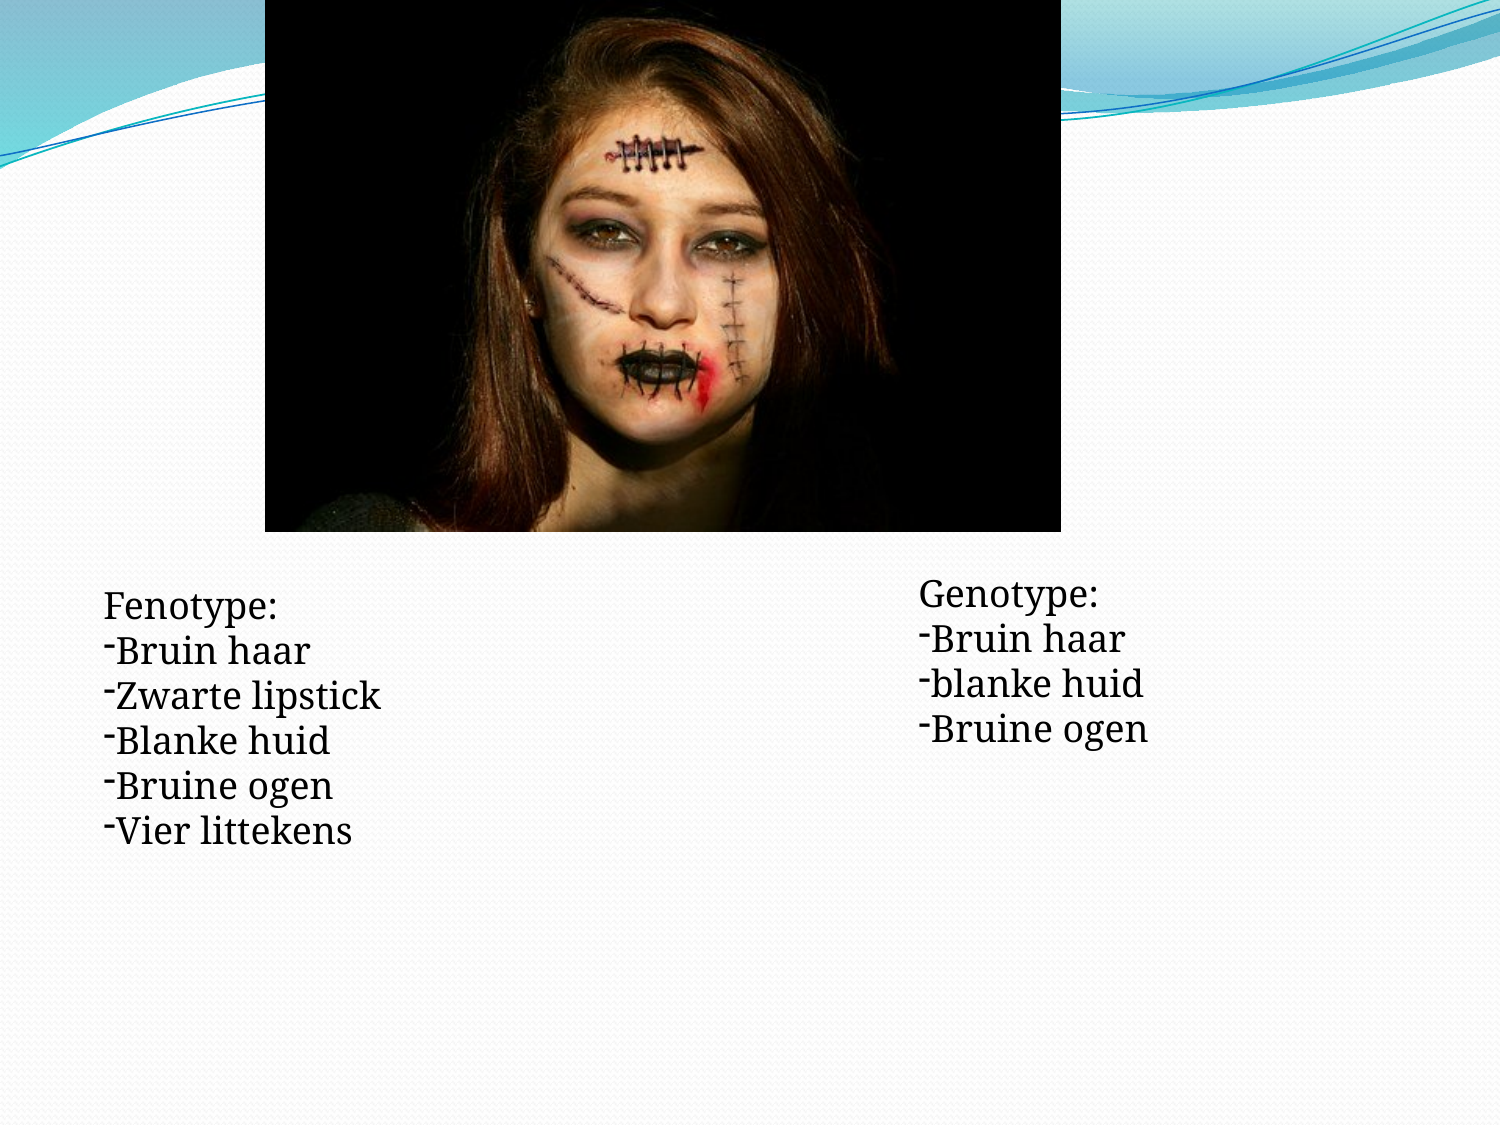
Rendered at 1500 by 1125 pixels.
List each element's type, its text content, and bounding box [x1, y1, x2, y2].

picture [265, 0, 1062, 532]
text_box Genotype: Bruin haar blanke huid Bruine ogen [903, 562, 1500, 758]
text_box Fenotype: Bruin haar Zwarte lipstick Blanke huid Bruine ogen Vier littekens [88, 574, 585, 859]
